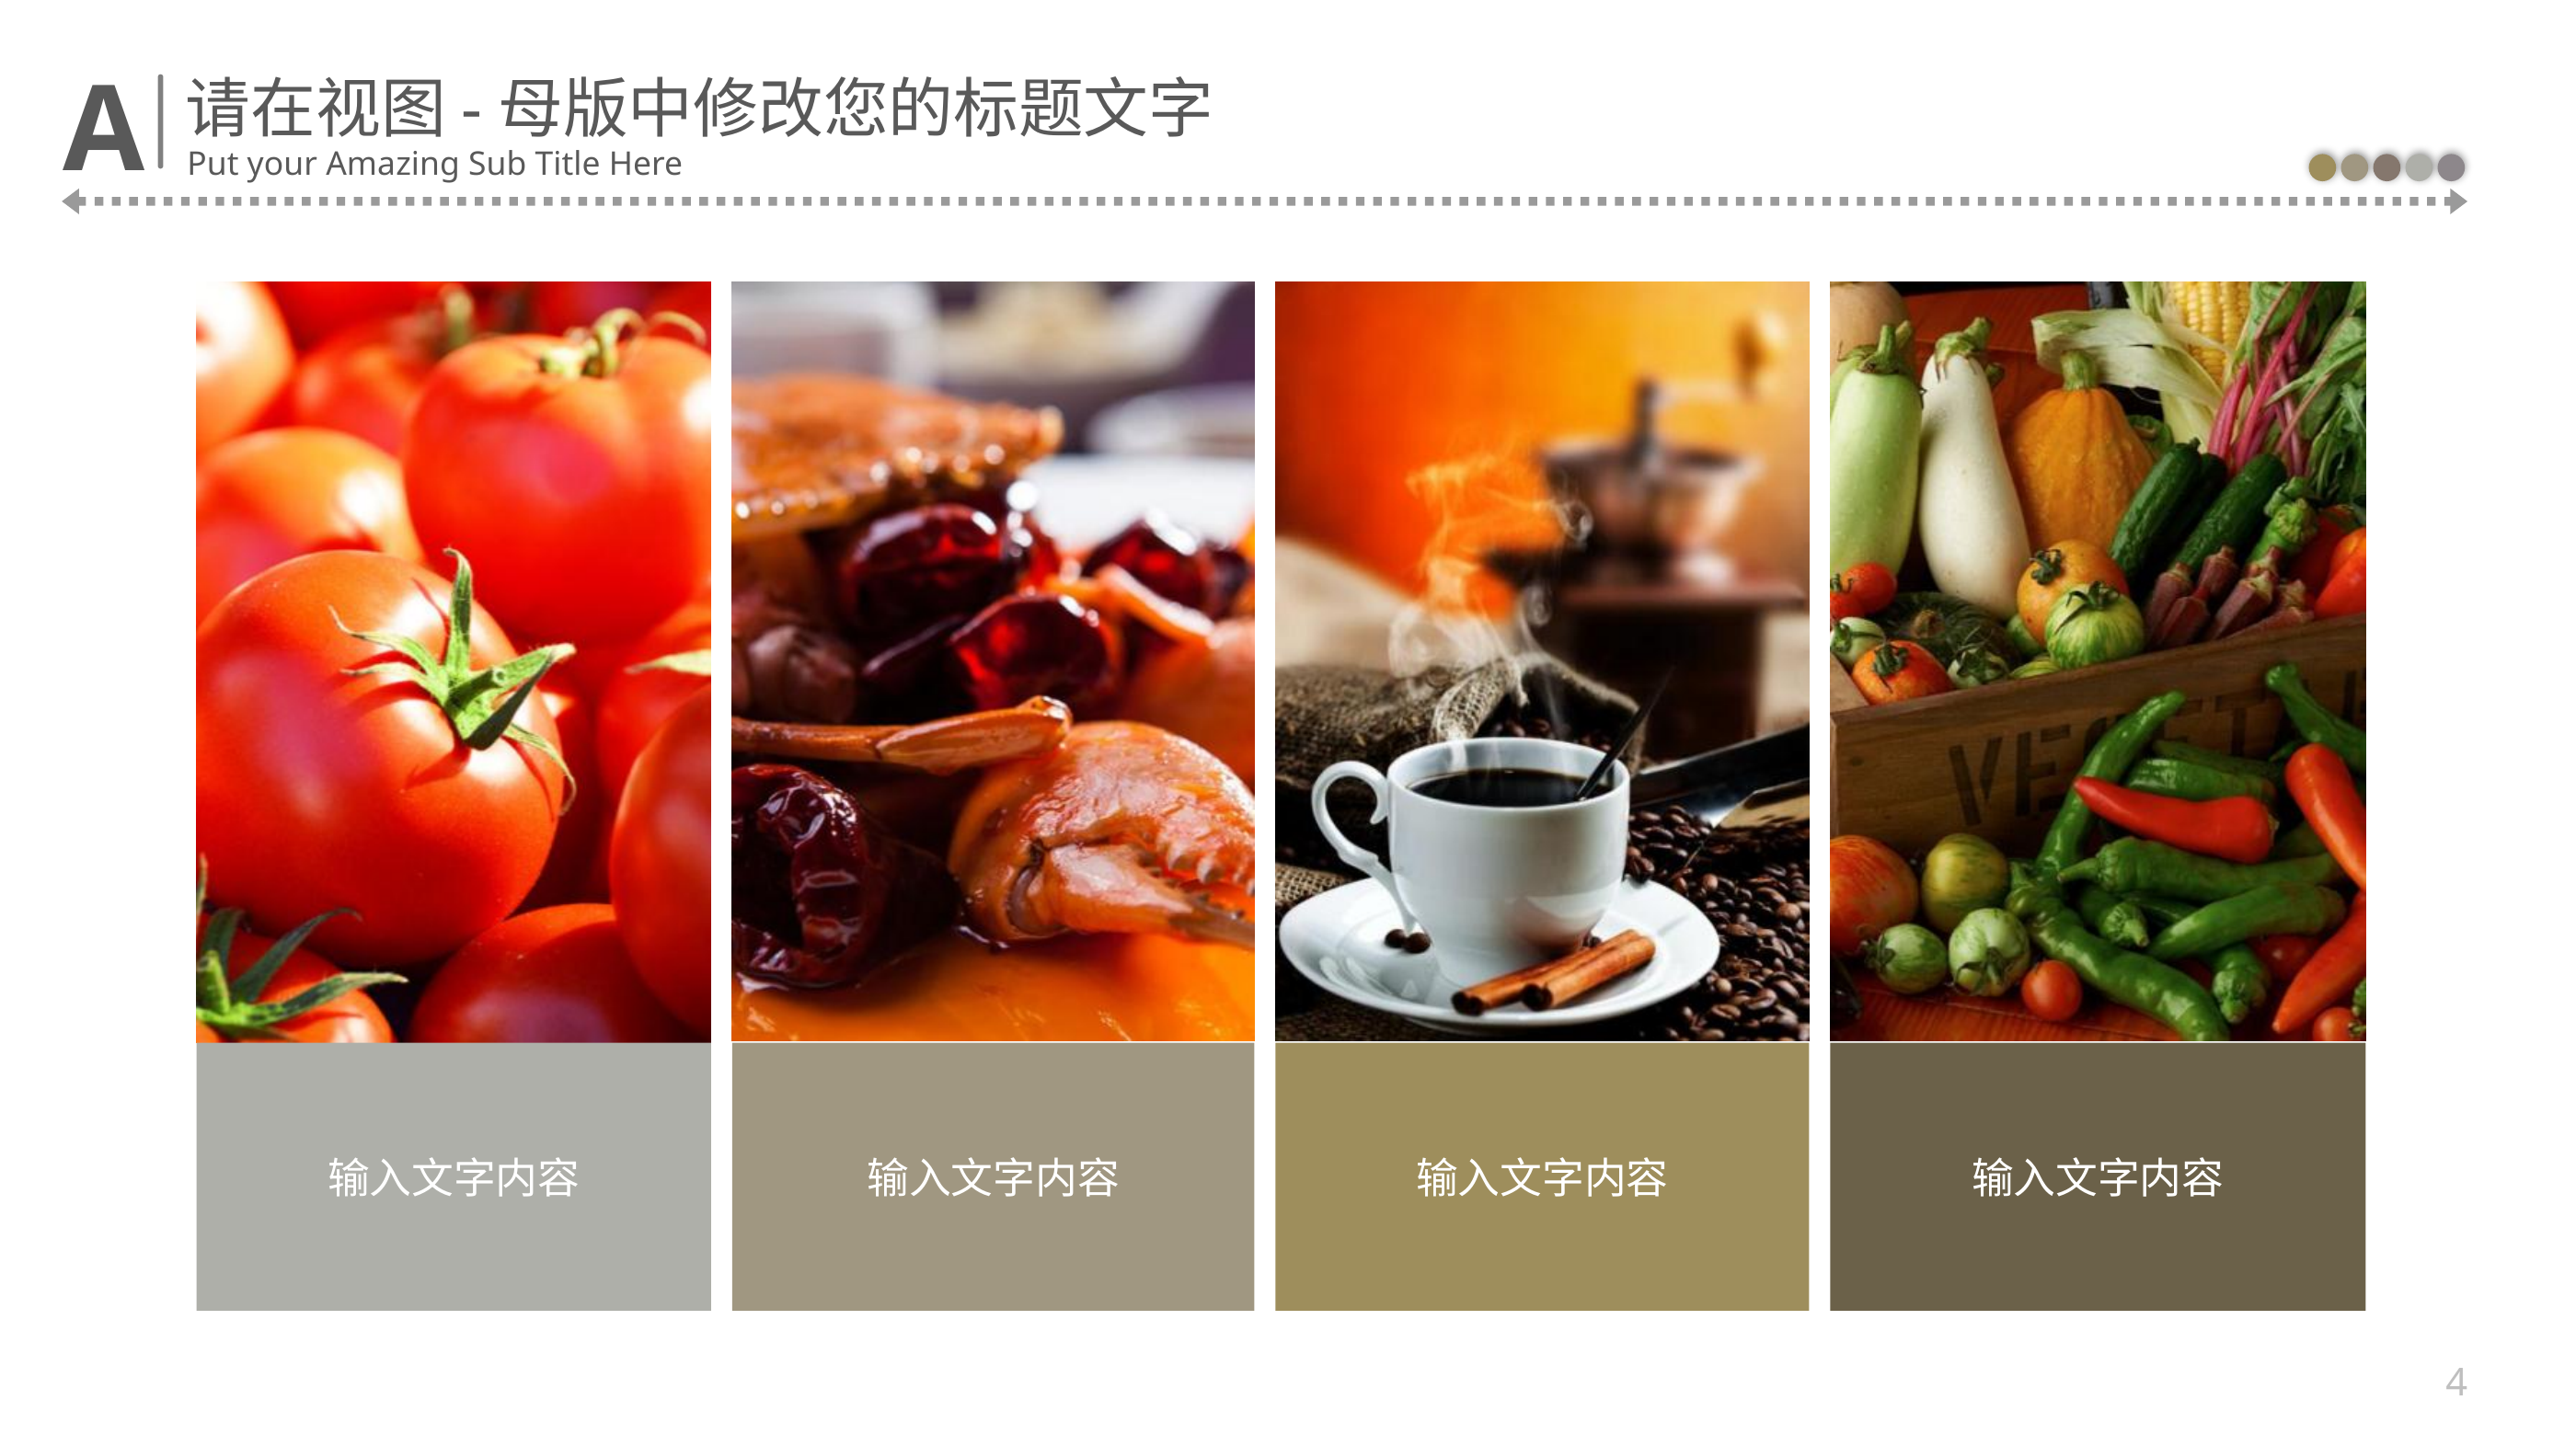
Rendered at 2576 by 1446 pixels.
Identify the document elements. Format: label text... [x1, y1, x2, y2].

picture [1830, 281, 2366, 1041]
text_box 4 [2415, 1352, 2499, 1433]
text_box 输入文字内容 [731, 1046, 1255, 1311]
text_box 输入文字内容 [1275, 1046, 1810, 1311]
picture [731, 281, 1255, 1041]
picture [1275, 281, 1810, 1041]
picture [196, 281, 712, 1043]
text_box 输入文字内容 [196, 1048, 711, 1311]
text_box 输入文字内容 [1830, 1046, 2366, 1311]
